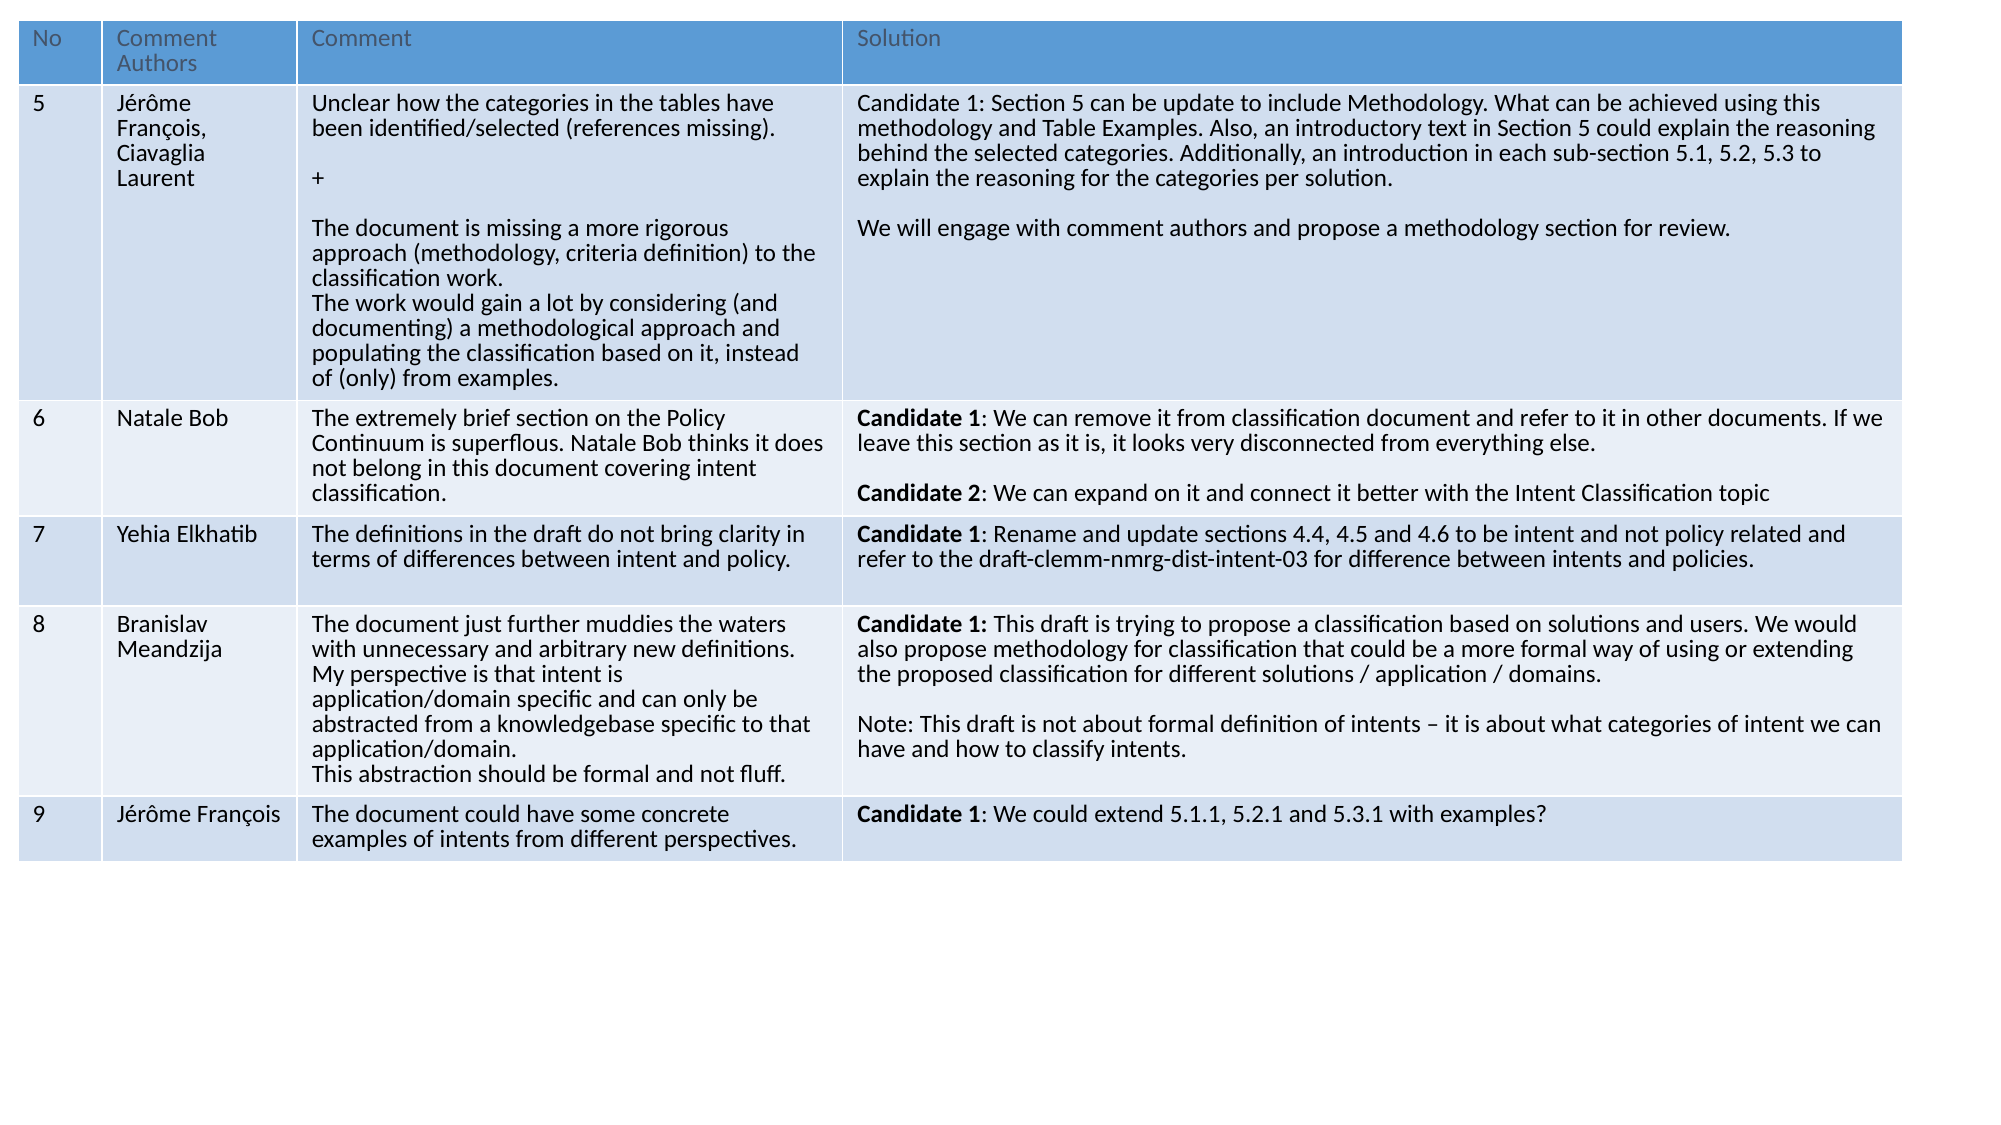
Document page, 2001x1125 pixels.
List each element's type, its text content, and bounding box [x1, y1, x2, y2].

table_cell The document could have some concrete examples of intents from different perspectives. [298, 797, 842, 861]
table_cell Natale Bob [103, 401, 296, 515]
table_cell The extremely brief section on the Policy Continuum is superflous. Natale Bob thinks it does not belong in this document covering intent classification. [298, 401, 842, 515]
table_cell Unclear how the categories in the tables have been identified/selected (references missing). + The document is missing a more rigorous approach (methodology, criteria definition) to the classification work. The work would gain a lot by considering (and documenting) a methodological approach and populating the classification based on it, instead of (only) from examples. [298, 86, 842, 400]
table_cell The definitions in the draft do not bring clarity in terms of differences between intent and policy. [298, 517, 842, 605]
table_cell Candidate 1: We could extend 5.1.1, 5.2.1 and 5.3.1 with examples? [843, 797, 1902, 861]
table_cell Jérôme François [103, 797, 296, 861]
table_cell Candidate 1: Rename and update sections 4.4, 4.5 and 4.6 to be intent and not policy related and refer to the draft-clemm-nmrg-dist-intent-03 for difference between intents and policies. [843, 517, 1902, 605]
table_cell Yehia Elkhatib [103, 517, 296, 605]
table_cell 6 [19, 401, 101, 515]
table_cell 9 [19, 797, 101, 861]
table_cell 8 [19, 607, 101, 795]
table_header No [19, 21, 101, 84]
table_header Comment Authors [103, 21, 296, 84]
table_cell 5 [19, 86, 101, 400]
table_cell Candidate 1: This draft is trying to propose a classification based on solutions and users. We would also propose methodology for classification that could be a more formal way of using or extending the proposed classification for different solutions / application / domains. Note: This draft is not about formal definition of intents – it is about what categories of intent we can have and how to classify intents. [843, 607, 1902, 795]
table_cell Candidate 1: We can remove it from classification document and refer to it in other documents. If we leave this section as it is, it looks very disconnected from everything else. Candidate 2: We can expand on it and connect it better with the Intent Classification topic [843, 401, 1902, 515]
table_cell Branislav Meandzija [103, 607, 296, 795]
table_cell 7 [19, 517, 101, 605]
table_header Comment [298, 21, 842, 84]
table_cell The document just further muddies the waters with unnecessary and arbitrary new definitions. My perspective is that intent is application/domain specific and can only be abstracted from a knowledgebase specific to that application/domain. This abstraction should be formal and not fluff. [298, 607, 842, 795]
table_header Solution [843, 21, 1902, 84]
table_cell Jérôme François, Ciavaglia Laurent [103, 86, 296, 400]
table_cell Candidate 1: Section 5 can be update to include Methodology. What can be achieved using this methodology and Table Examples. Also, an introductory text in Section 5 could explain the reasoning behind the selected categories. Additionally, an introduction in each sub-section 5.1, 5.2, 5.3 to explain the reasoning for the categories per solution. We will engage with comment authors and propose a methodology section for review. [843, 86, 1902, 400]
